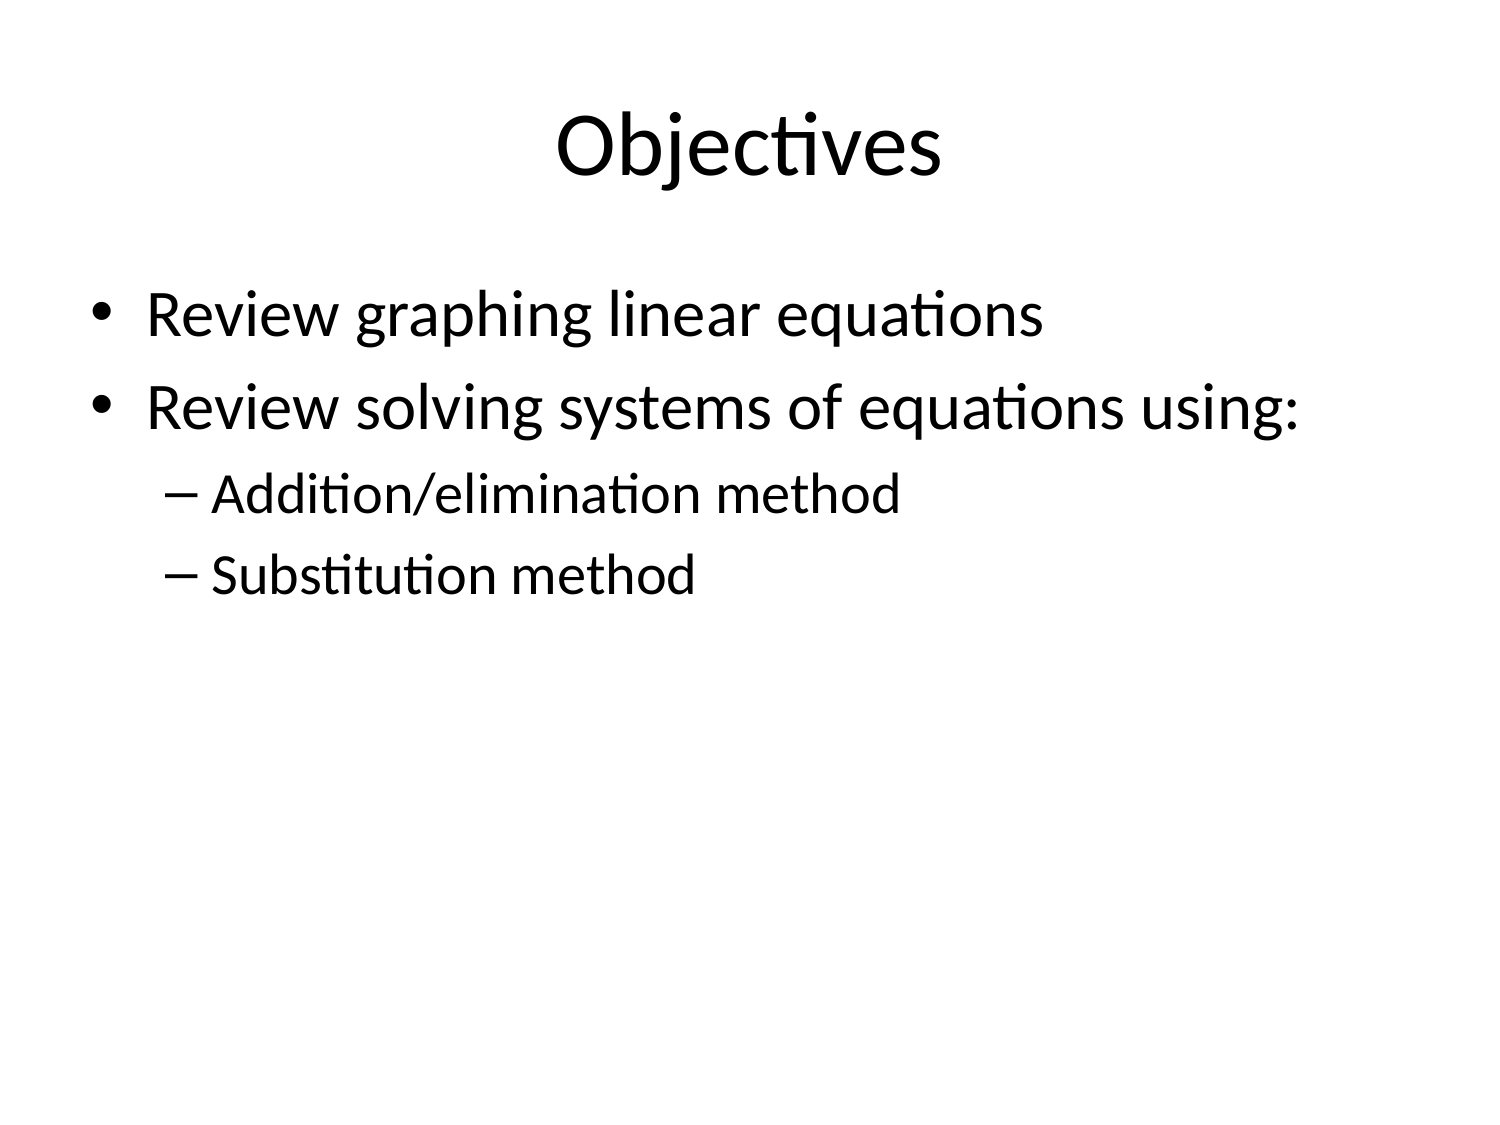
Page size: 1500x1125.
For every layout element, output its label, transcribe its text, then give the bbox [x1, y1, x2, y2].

list Review graphing linear equations Review solving systems of equations using: Addition/elimination method Substitution method [75, 262, 1425, 1005]
title Objectives [75, 45, 1425, 233]
